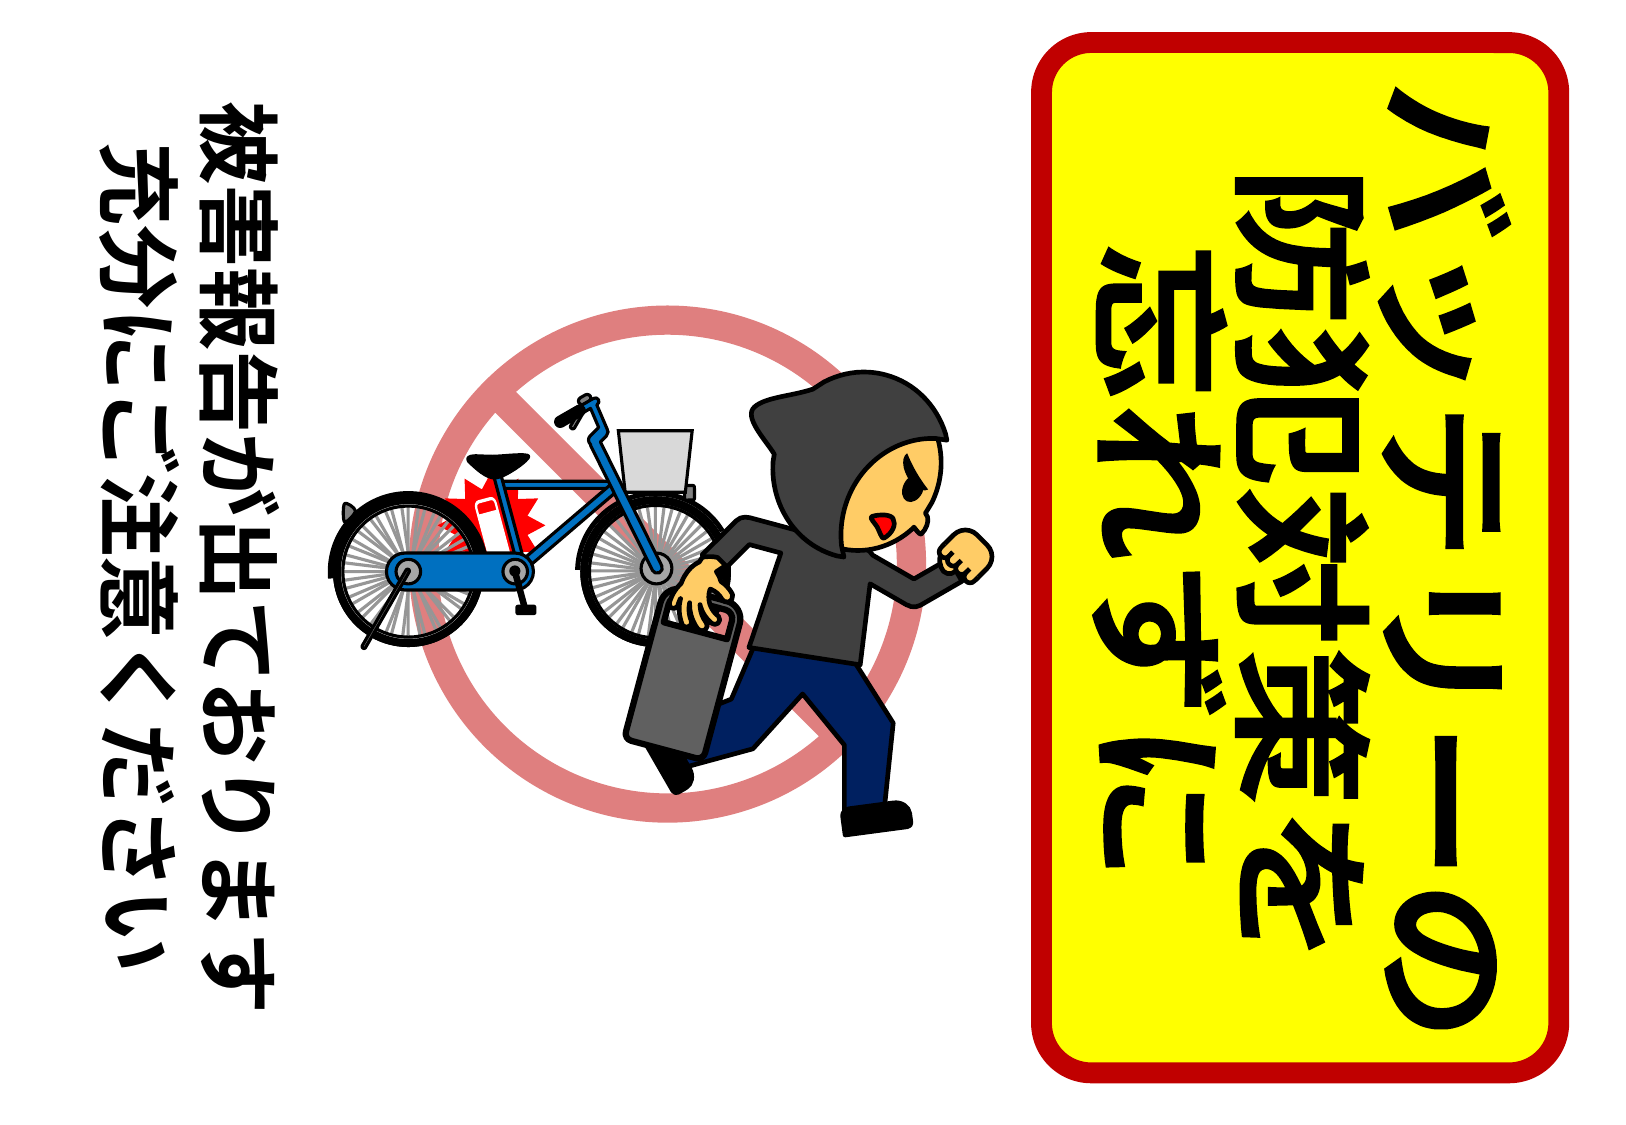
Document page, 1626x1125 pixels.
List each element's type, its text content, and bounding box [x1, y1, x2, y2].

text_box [329, 305, 990, 831]
text_box 被害報告が出ております 充分にご注意ください [66, 42, 299, 1073]
text_box [1039, 40, 1561, 1075]
